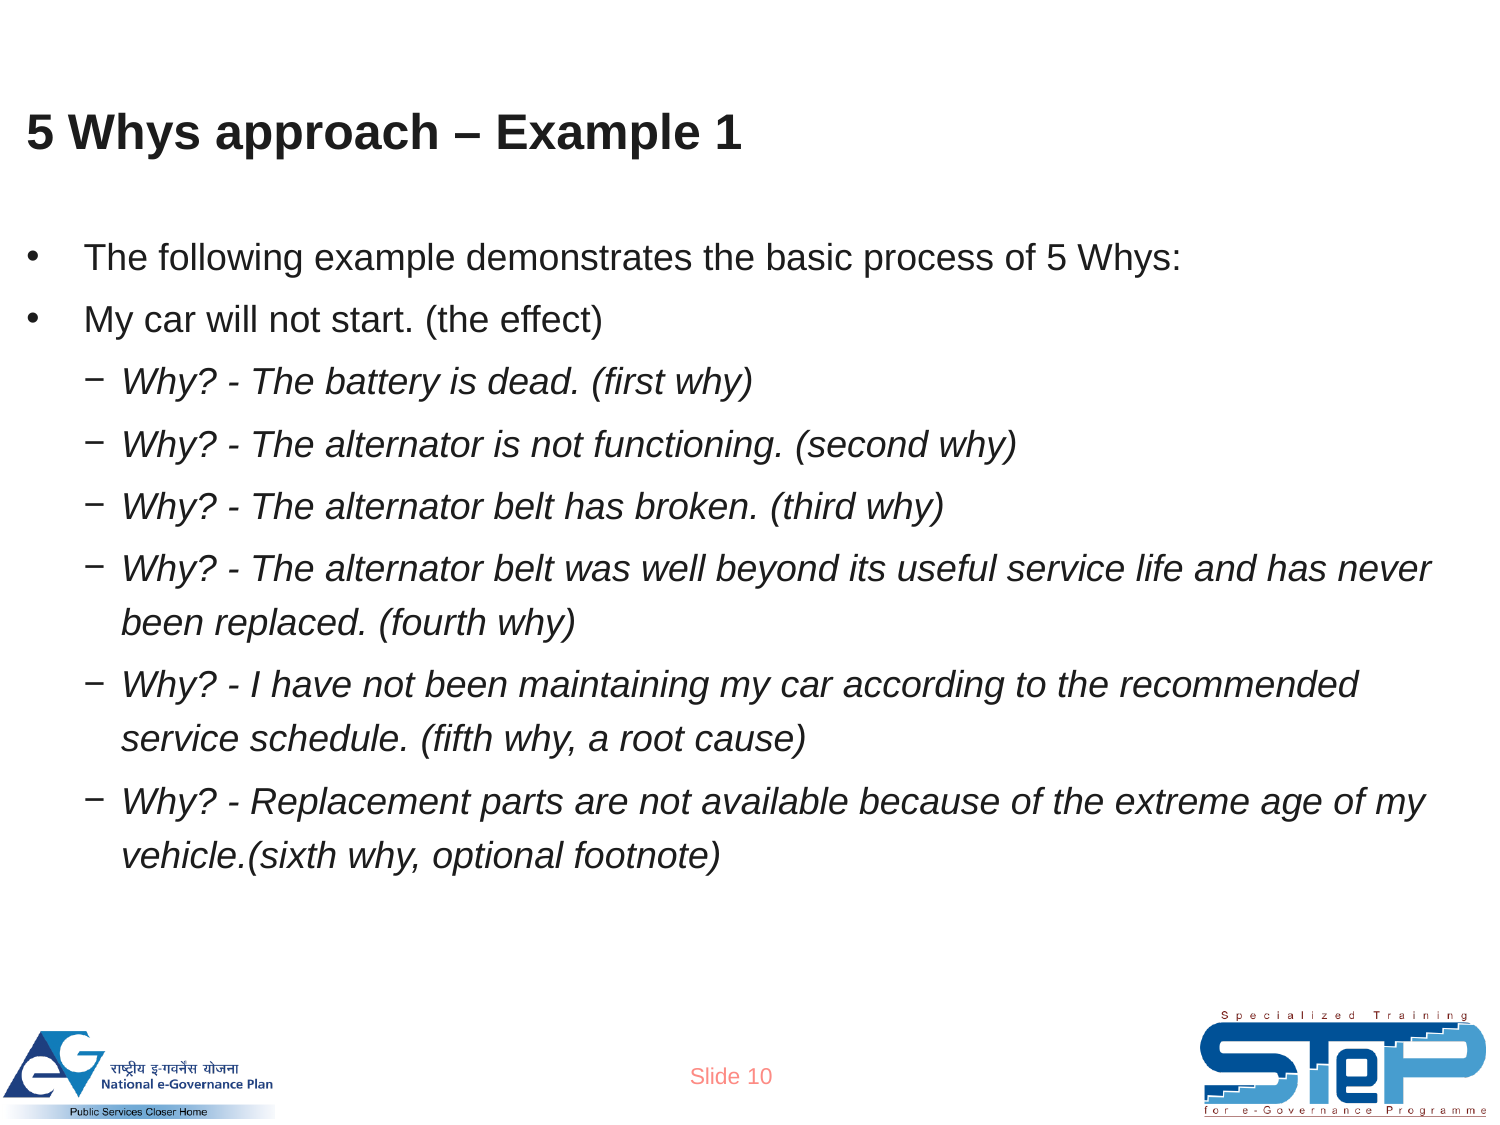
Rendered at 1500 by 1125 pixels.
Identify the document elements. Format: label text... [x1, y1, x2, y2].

list The following example demonstrates the basic process of 5 Whys: My car will not start. (the effect) Why? - The battery is dead. (first why) Why? - The alternator is not functioning. (second why) Why? - The alternator belt has broken. (third why) Why? - The alternator belt was well beyond its useful service life and has never been replaced. (fourth why) Why? - I have not been maintaining my car according to the recommended service schedule. (fifth why, a root cause) Why? - Replacement parts are not available because of the extreme age of my vehicle.(sixth why, optional footnote) [26, 223, 1474, 1075]
title 5 Whys approach – Example 1 [26, 99, 1472, 223]
picture [2, 1031, 275, 1119]
picture [1200, 1011, 1486, 1117]
